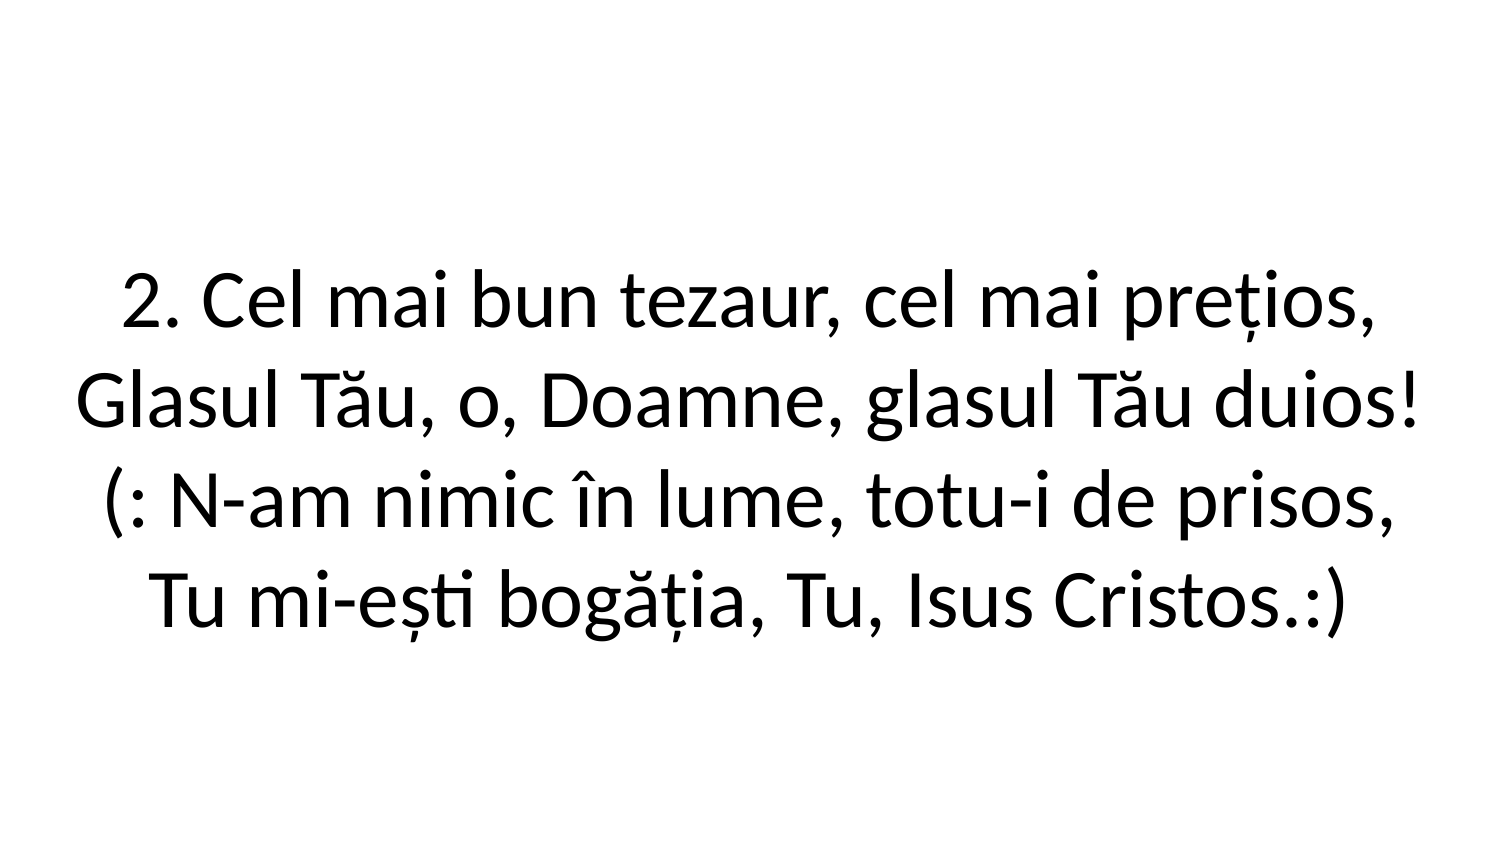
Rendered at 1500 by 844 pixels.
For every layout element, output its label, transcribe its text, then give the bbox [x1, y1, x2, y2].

text_box 2. Cel mai bun tezaur, cel mai prețios, Glasul Tău, o, Doamne, glasul Tău duios! (: N-am nimic în lume, totu-i de prisos, Tu mi-ești bogăția, Tu, Isus Cristos.:) [60, 192, 1440, 652]
